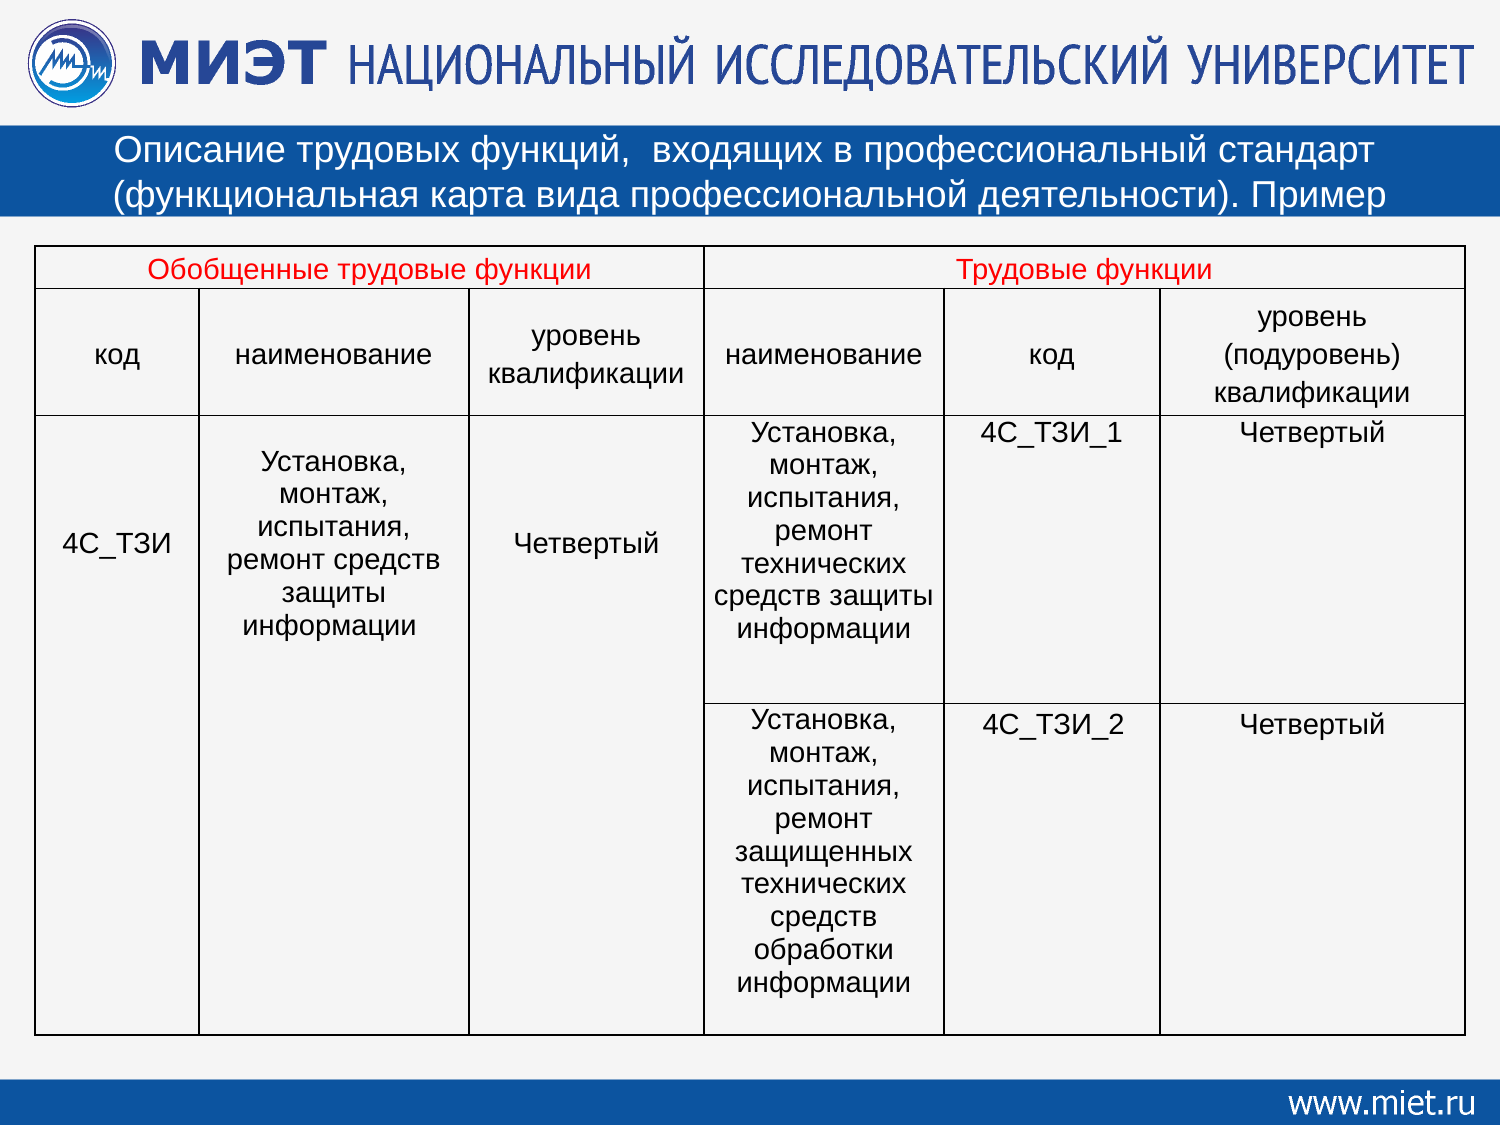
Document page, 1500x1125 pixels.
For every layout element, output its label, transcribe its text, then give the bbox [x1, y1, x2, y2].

table_cell Четвертый [1161, 416, 1464, 703]
table_cell 4С_ТЗИ [36, 416, 198, 703]
table_cell наименование [705, 289, 943, 415]
picture [0, 0, 1500, 1125]
table_cell Установка, монтаж, испытания, ремонт технических средств защиты информации [705, 416, 943, 703]
table_cell Установка, монтаж, испытания, ремонт защищенных технических средств обработки информации [705, 704, 943, 1034]
table_cell код [36, 289, 198, 415]
table_cell 4С_ТЗИ_1 [945, 416, 1159, 703]
table_header Трудовые функции [705, 247, 1464, 288]
table_cell [36, 703, 198, 1034]
table_cell [470, 703, 703, 1034]
table_cell наименование [200, 289, 468, 415]
table_cell [200, 703, 468, 1034]
table_header Обобщенные трудовые функции [36, 247, 703, 288]
table_cell уровень квалификации [470, 289, 703, 415]
table_cell Четвертый [1161, 704, 1464, 1034]
table_cell 4С_ТЗИ_2 [945, 704, 1159, 1034]
table_cell Четвертый [470, 416, 703, 703]
table_cell код [945, 289, 1159, 415]
text_box Описание трудовых функций, входящих в профессиональный стандарт (функциональная карта вида профессиональной деятельности). Пример [23, 117, 1477, 222]
table_cell Установка, монтаж, испытания, ремонт средств защиты информации [200, 416, 468, 703]
table_cell уровень (подуровень) квалификации [1161, 289, 1464, 415]
